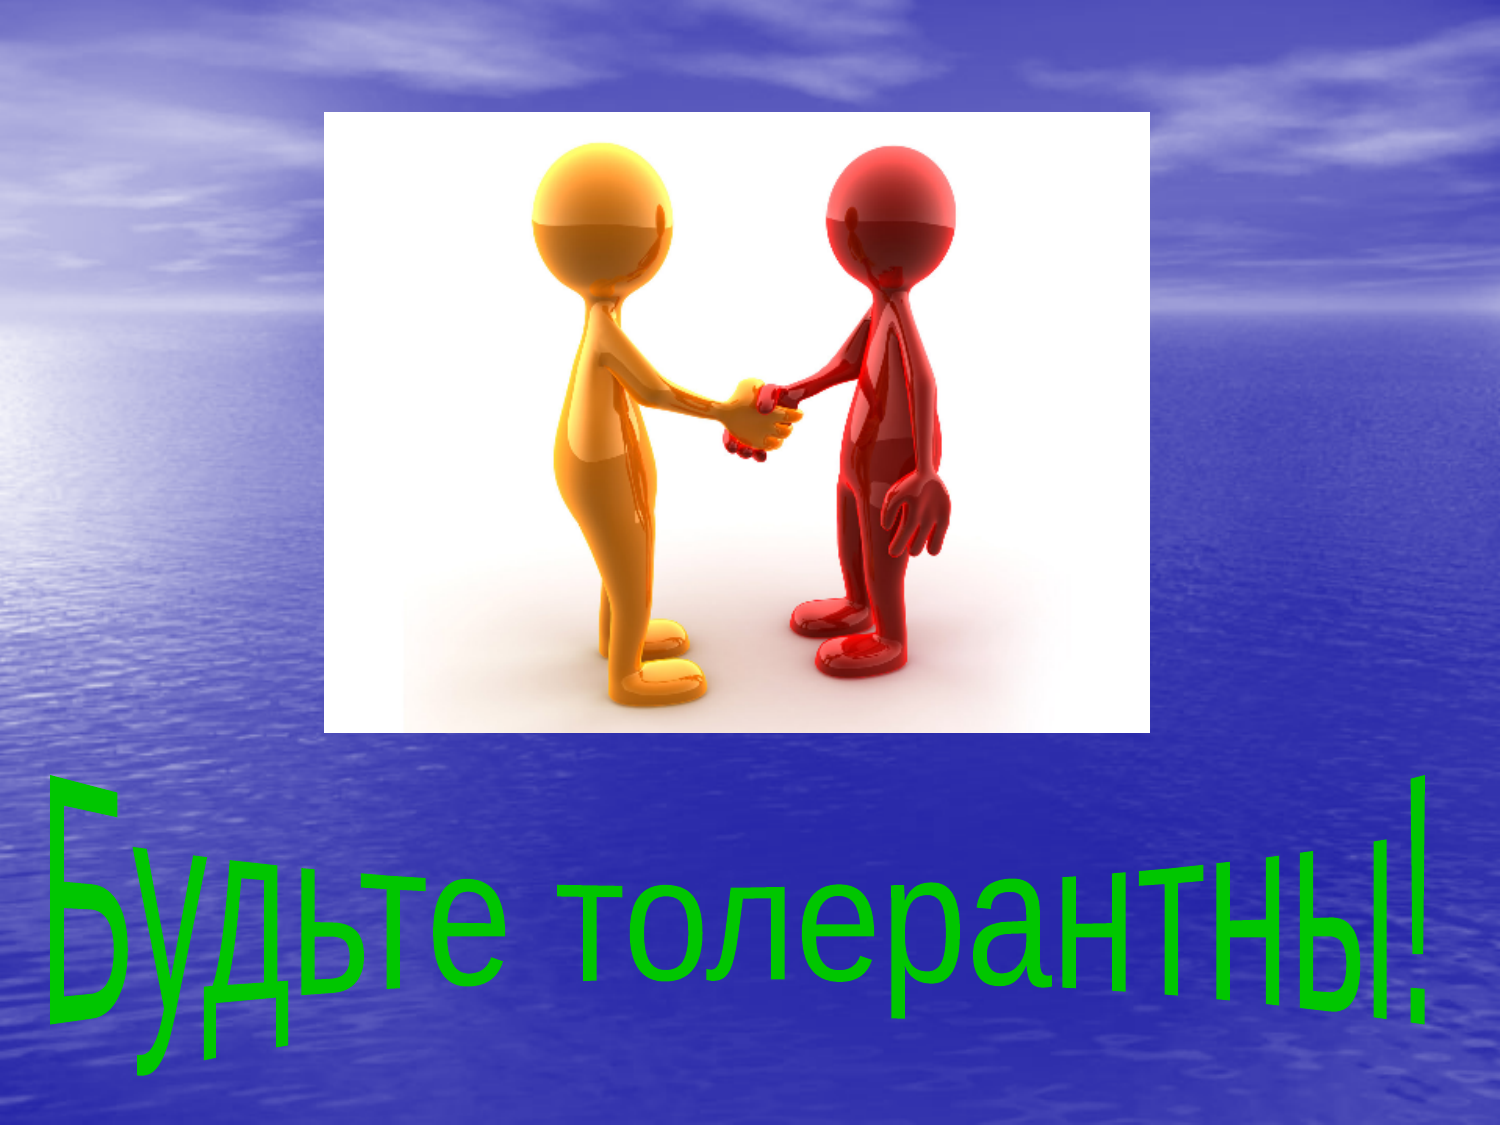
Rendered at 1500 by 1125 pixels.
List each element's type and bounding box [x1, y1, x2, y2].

picture [324, 112, 1150, 733]
